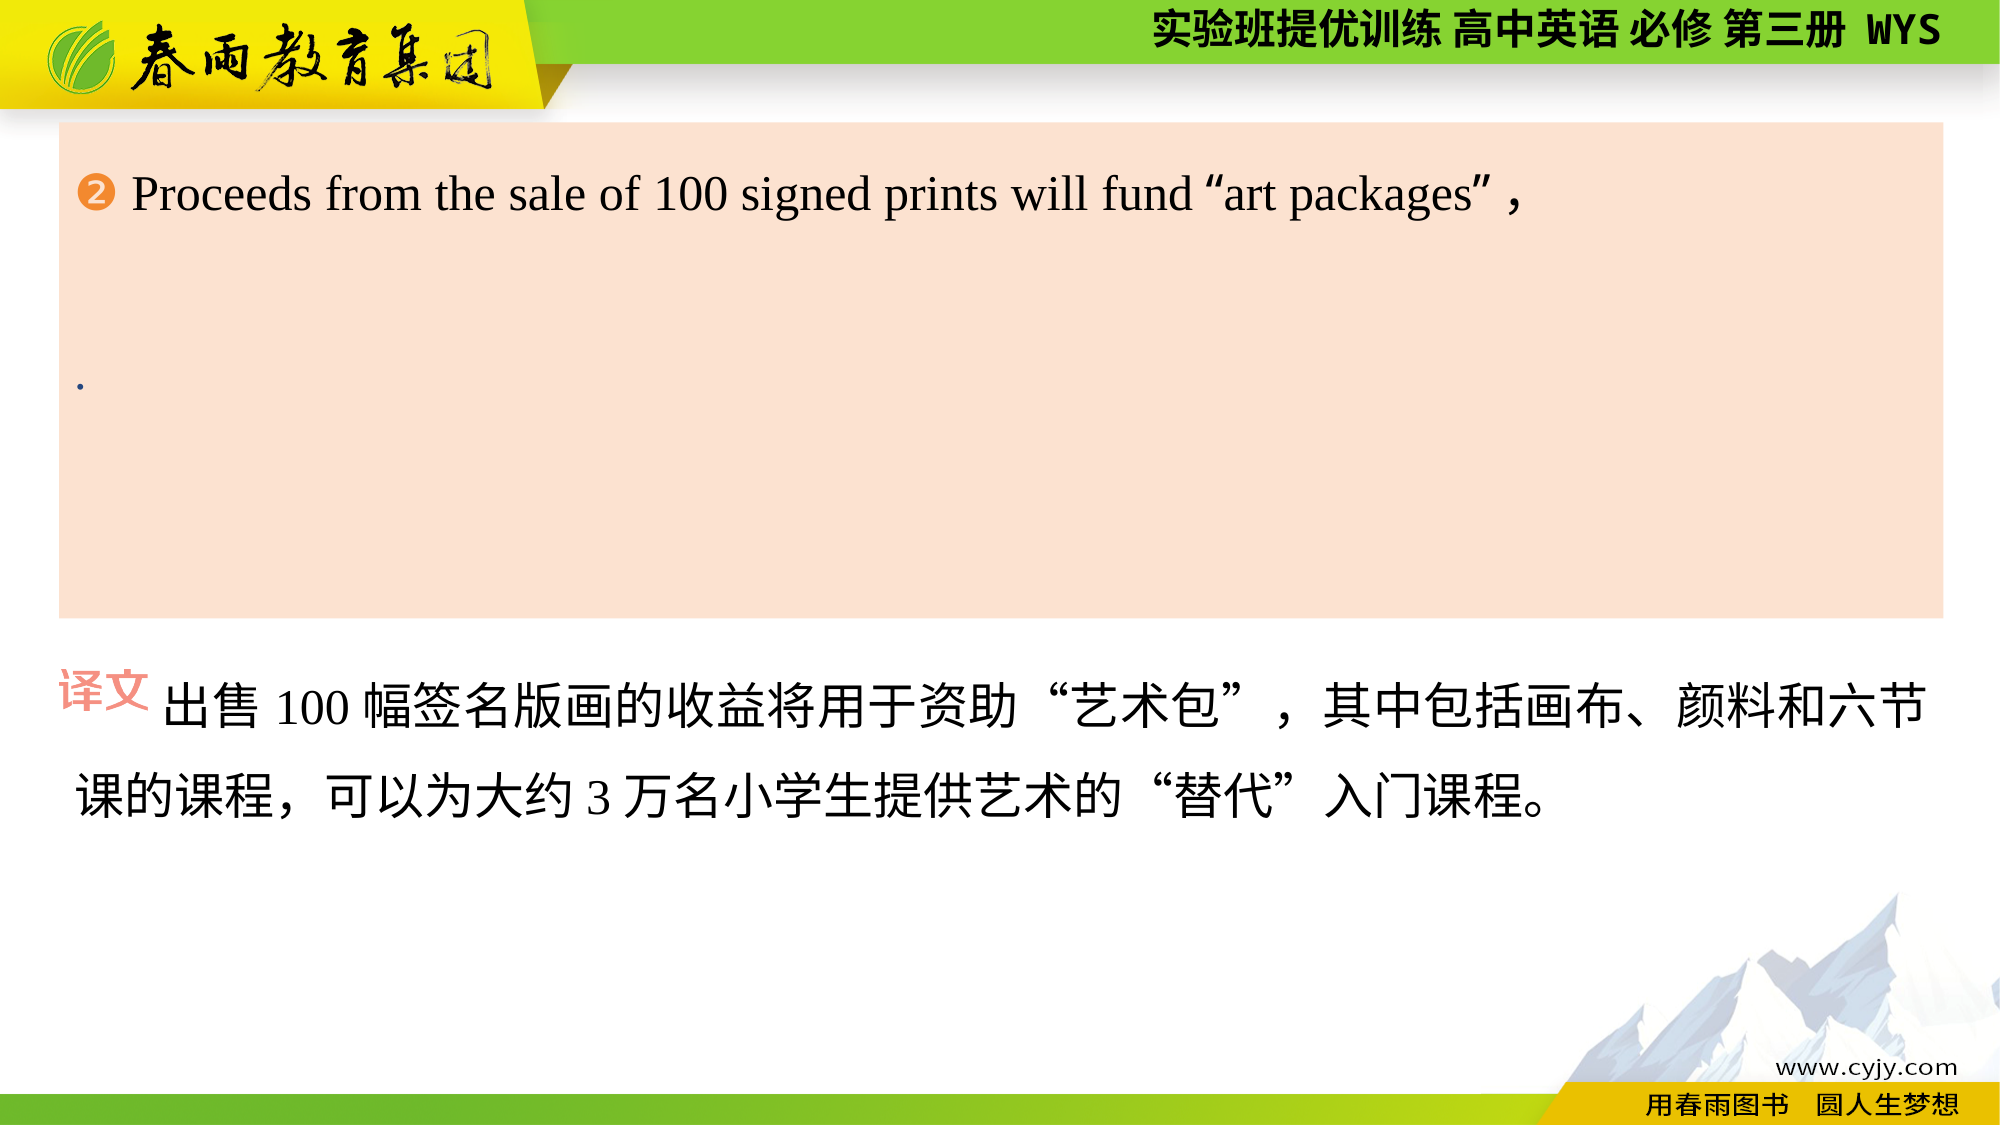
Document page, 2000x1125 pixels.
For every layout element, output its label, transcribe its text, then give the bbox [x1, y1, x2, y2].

text_box 出售100幅签名版画的收益将用于资助“艺术包”，其中包括画布、颜料和六节课的课程，可以为大约3万名小学生提供艺术的“替代”入门课程。 [59, 636, 1944, 832]
picture [0, 0, 2000, 1125]
